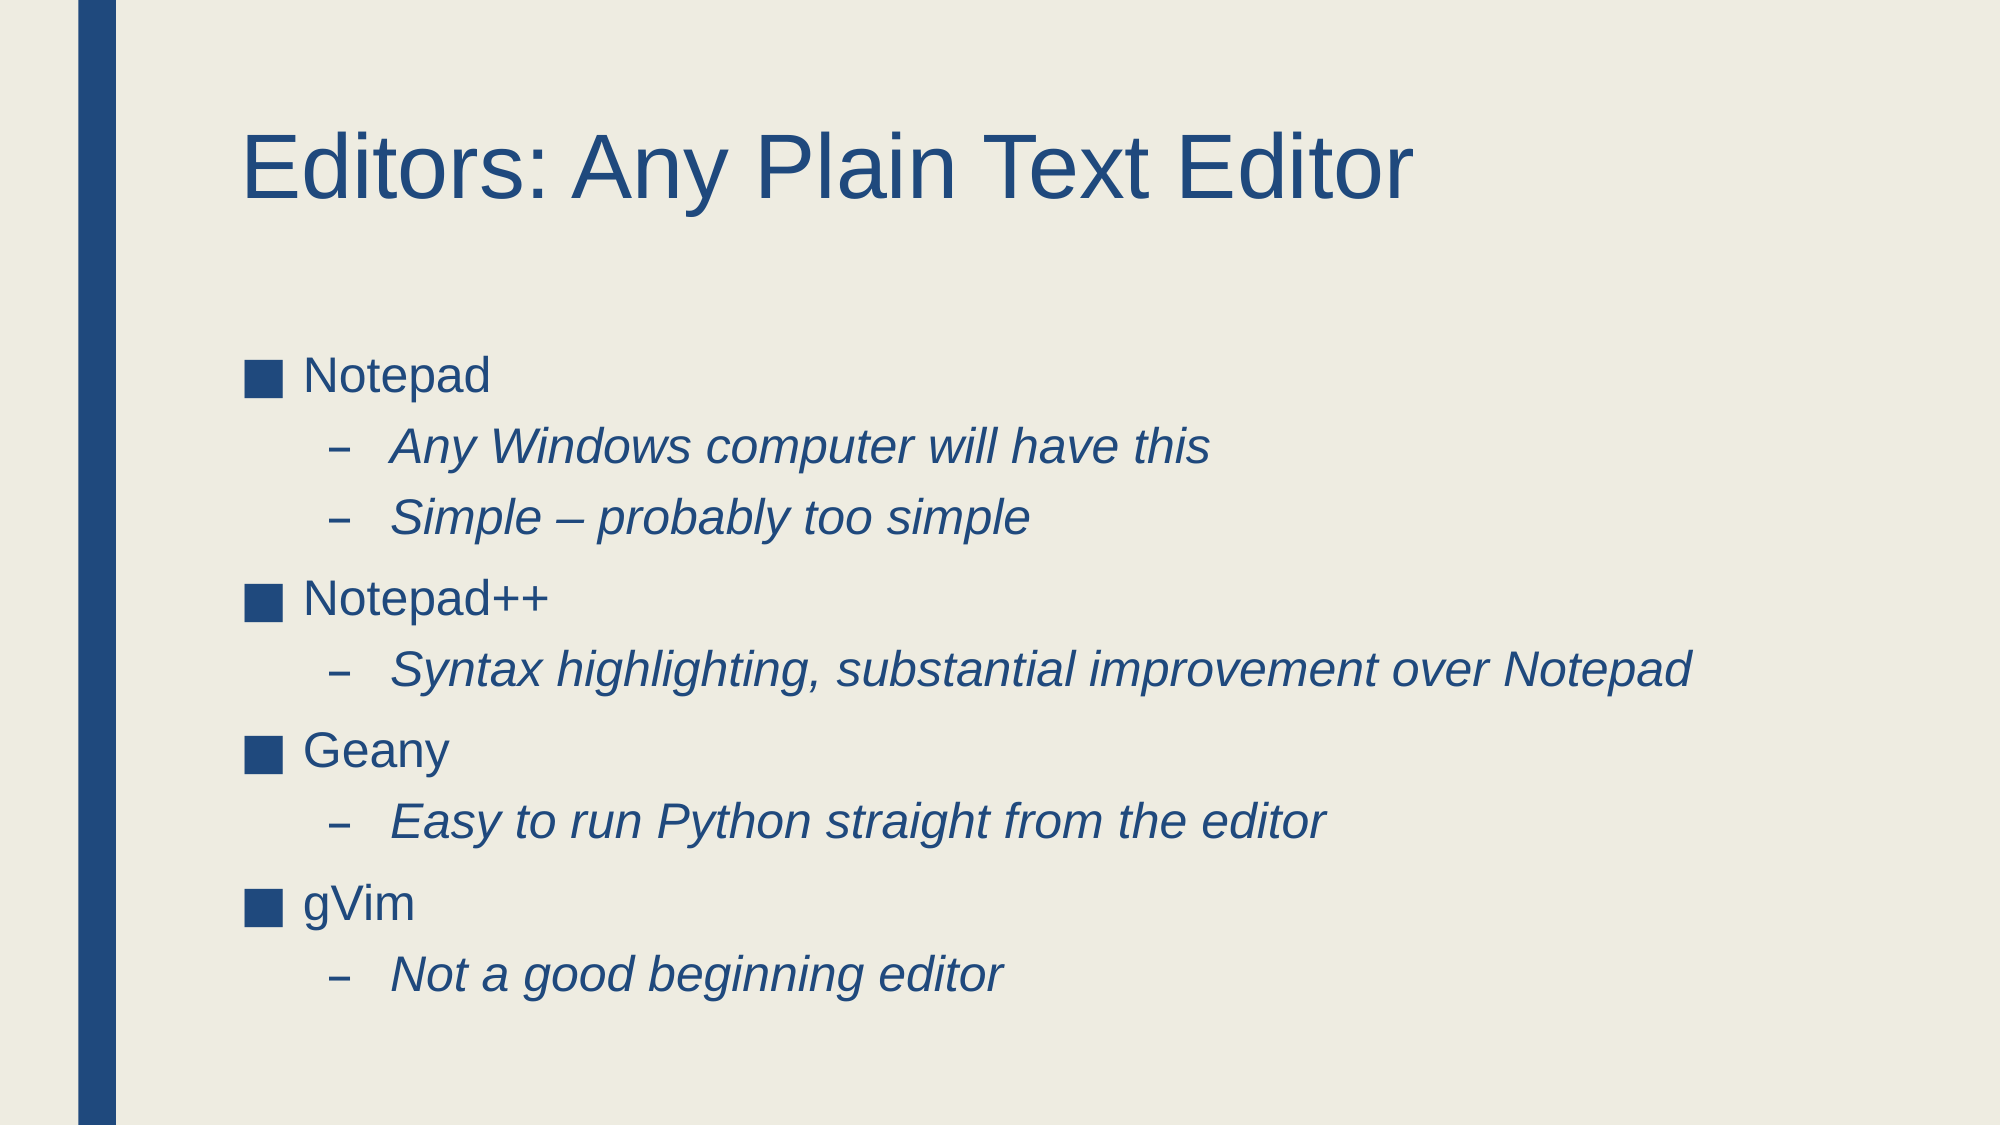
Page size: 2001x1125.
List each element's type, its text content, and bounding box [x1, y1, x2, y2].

title Editors: Any Plain Text Editor [225, 112, 1800, 339]
list Notepad Any Windows computer will have this Simple – probably too simple Notepad++ Syntax highlighting, substantial improvement over Notepad Geany Easy to run Python straight from the editor gVim Not a good beginning editor [225, 339, 1800, 927]
